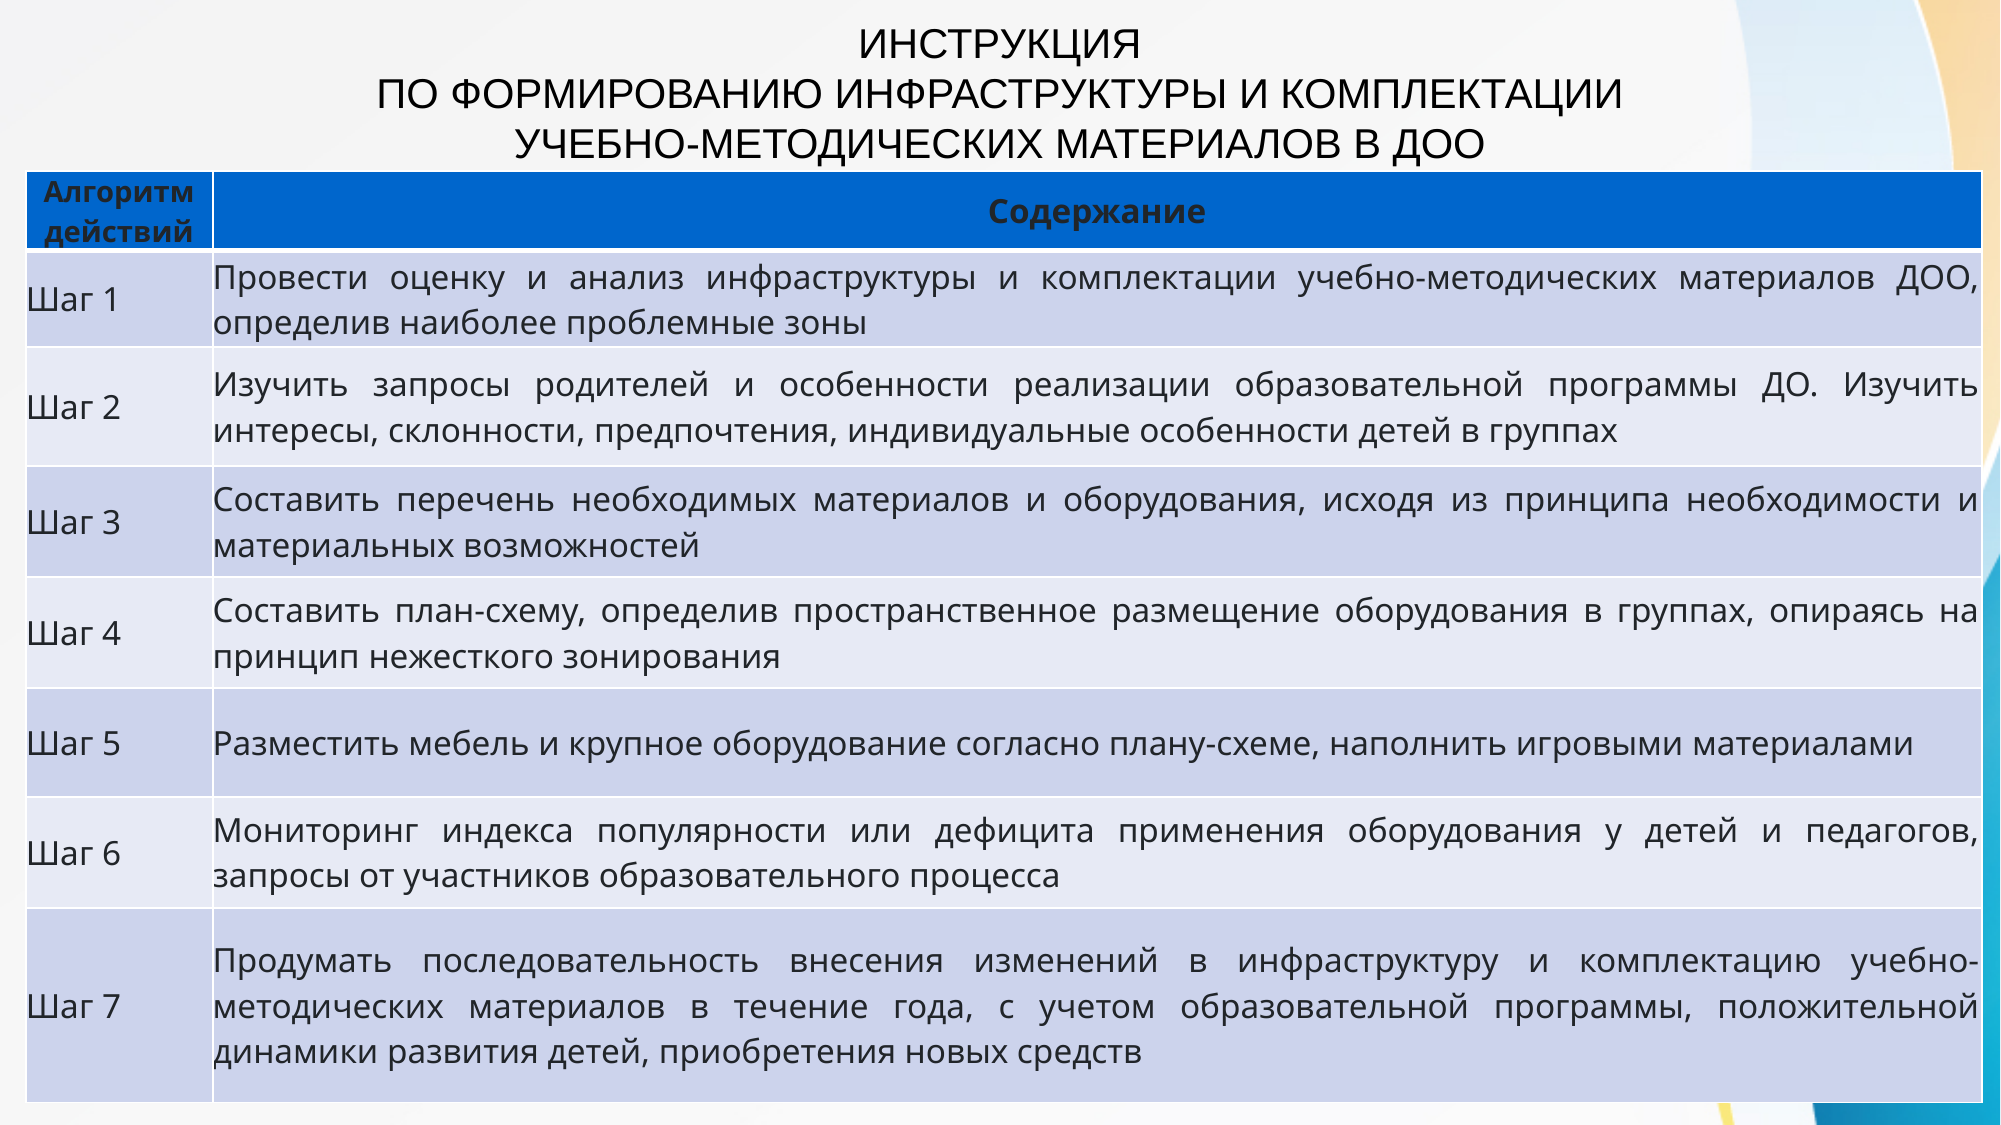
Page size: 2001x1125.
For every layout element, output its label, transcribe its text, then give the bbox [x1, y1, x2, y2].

table_cell Шаг 3 [27, 467, 212, 576]
table_cell Изучить запросы родителей и особенности реализации образовательной программы ДО. Изучить интересы, склонности, предпочтения, индивидуальные особенности детей в группах [214, 348, 1981, 465]
table_cell Шаг 6 [27, 798, 212, 907]
table_cell Шаг 5 [27, 689, 212, 796]
table_cell Мониторинг индекса популярности или дефицита применения оборудования у детей и педагогов, запросы от участников образовательного процесса [214, 798, 1981, 907]
table_header Содержание [214, 172, 1981, 248]
table_cell Продумать последовательность внесения изменений в инфраструктуру и комплектацию учебно-методических материалов в течение года, с учетом образовательной программы, положительной динамики развития детей, приобретения новых средств [214, 909, 1981, 1102]
table_header Алгоритм действий [27, 172, 212, 248]
table_cell Шаг 1 [27, 253, 212, 346]
table_cell Провести оценку и анализ инфраструктуры и комплектации учебно-методических материалов ДОО, определив наиболее проблемные зоны [214, 253, 1981, 346]
title ИНСТРУКЦИЯ ПО ФОРМИРОВАНИЮ ИНФРАСТРУКТУРЫ И КОМПЛЕКТАЦИИ УЧЕБНО-МЕТОДИЧЕСКИХ МАТЕРИАЛОВ В ДОО [99, 11, 1901, 170]
table_cell Разместить мебель и крупное оборудование согласно плану-схеме, наполнить игровыми материалами [214, 689, 1981, 796]
table_cell Составить перечень необходимых материалов и оборудования, исходя из принципа необходимости и материальных возможностей [214, 467, 1981, 576]
table_cell Шаг 7 [27, 909, 212, 1102]
table_cell Составить план-схему, определив пространственное размещение оборудования в группах, опираясь на принцип нежесткого зонирования [214, 578, 1981, 687]
table_cell Шаг 4 [27, 578, 212, 687]
picture [0, 0, 2001, 1125]
table_cell Шаг 2 [27, 348, 212, 465]
